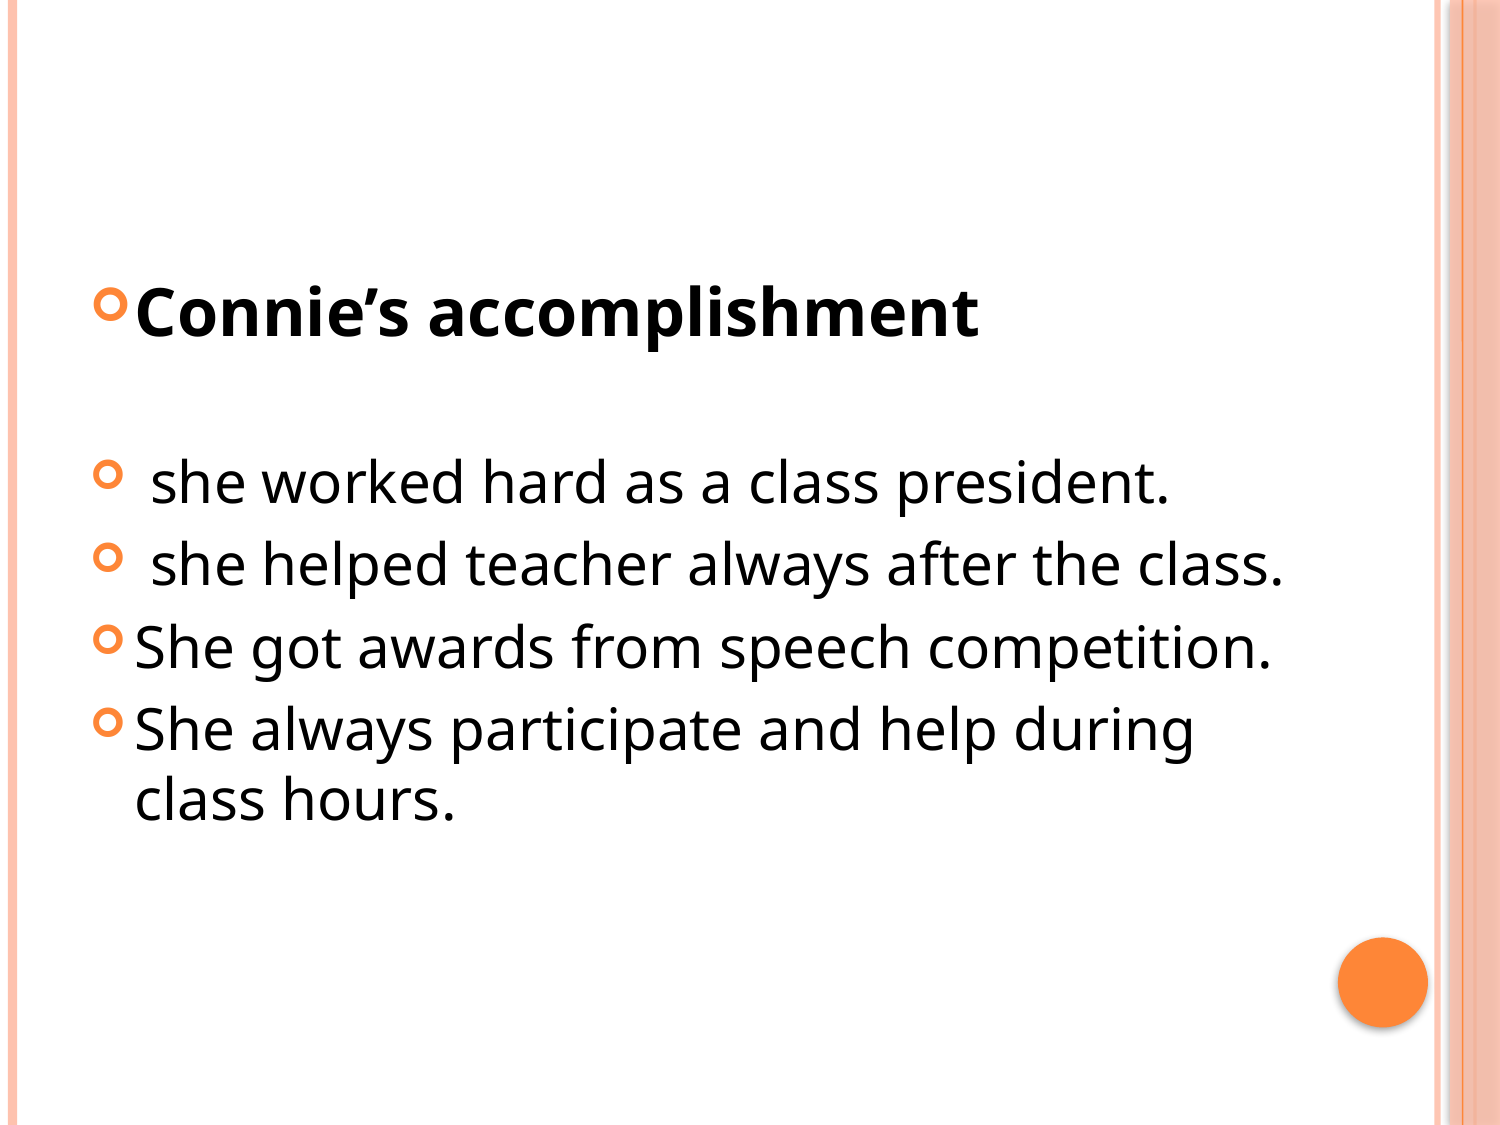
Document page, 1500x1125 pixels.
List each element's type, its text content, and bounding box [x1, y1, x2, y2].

list Connie’s accomplishment she worked hard as a class president. she helped teacher always after the class. She got awards from speech competition. She always participate and help during class hours. [75, 262, 1300, 1062]
